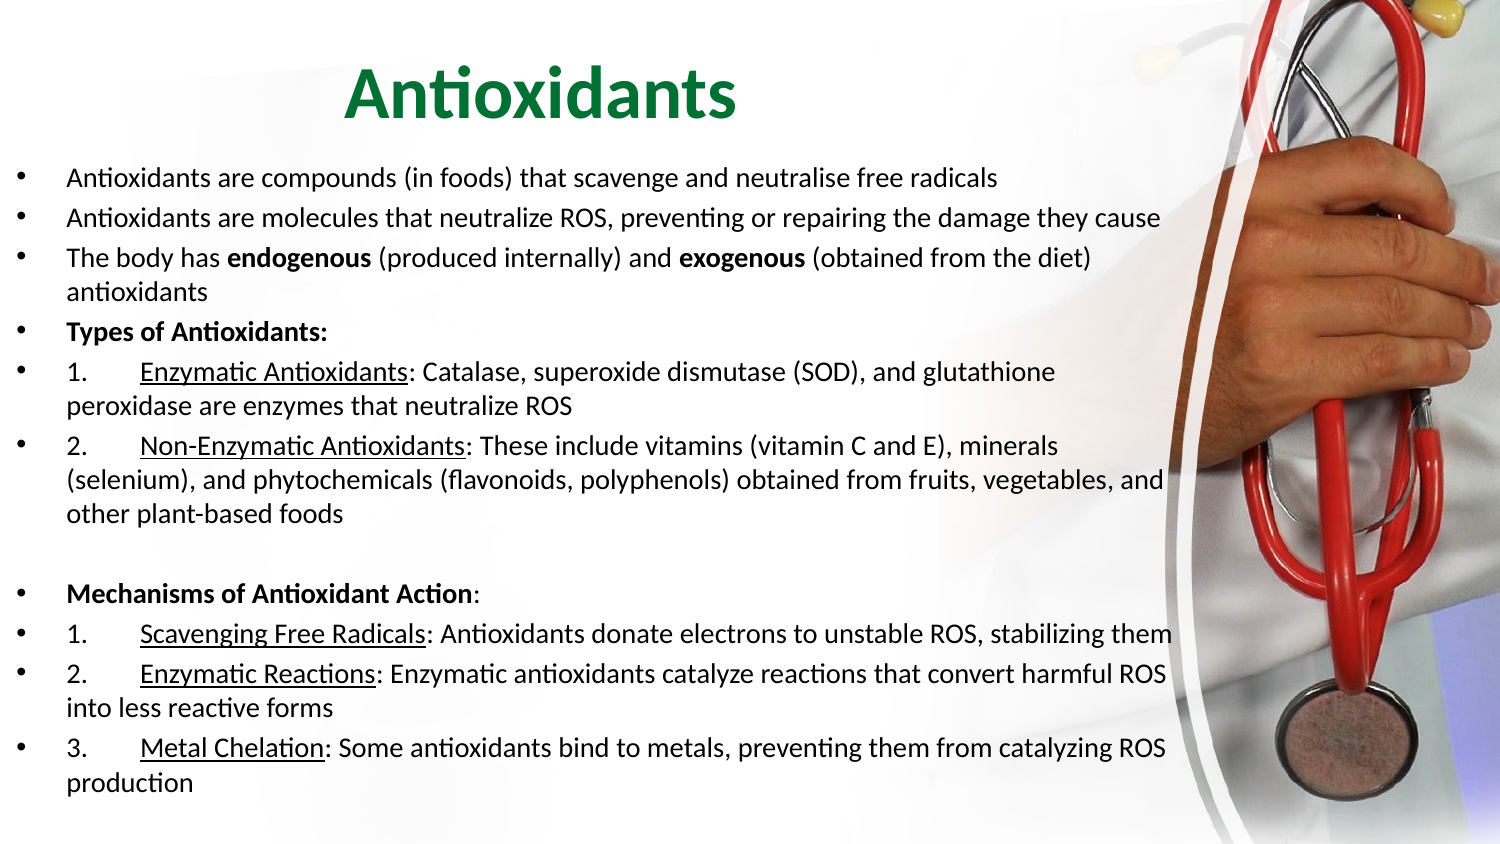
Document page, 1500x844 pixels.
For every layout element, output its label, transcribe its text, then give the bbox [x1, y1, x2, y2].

list Antioxidants are compounds (in foods) that scavenge and neutralise free radicals Antioxidants are molecules that neutralize ROS, preventing or repairing the damage they cause The body has endogenous (produced internally) and exogenous (obtained from the diet) antioxidants Types of Antioxidants: 1. Enzymatic Antioxidants: Catalase, superoxide dismutase (SOD), and glutathione peroxidase are enzymes that neutralize ROS 2. Non-Enzymatic Antioxidants: These include vitamins (vitamin C and E), minerals (selenium), and phytochemicals (flavonoids, polyphenols) obtained from fruits, vegetables, and other plant-based foods Mechanisms of Antioxidant Action: 1. Scavenging Free Radicals: Antioxidants donate electrons to unstable ROS, stabilizing them 2. Enzymatic Reactions: Enzymatic antioxidants catalyze reactions that convert harmful ROS into less reactive forms 3. Metal Chelation: Some antioxidants bind to metals, preventing them from catalyzing ROS production [1, 151, 1201, 844]
title Antioxidants [1, 26, 1082, 152]
picture [0, 0, 1500, 844]
